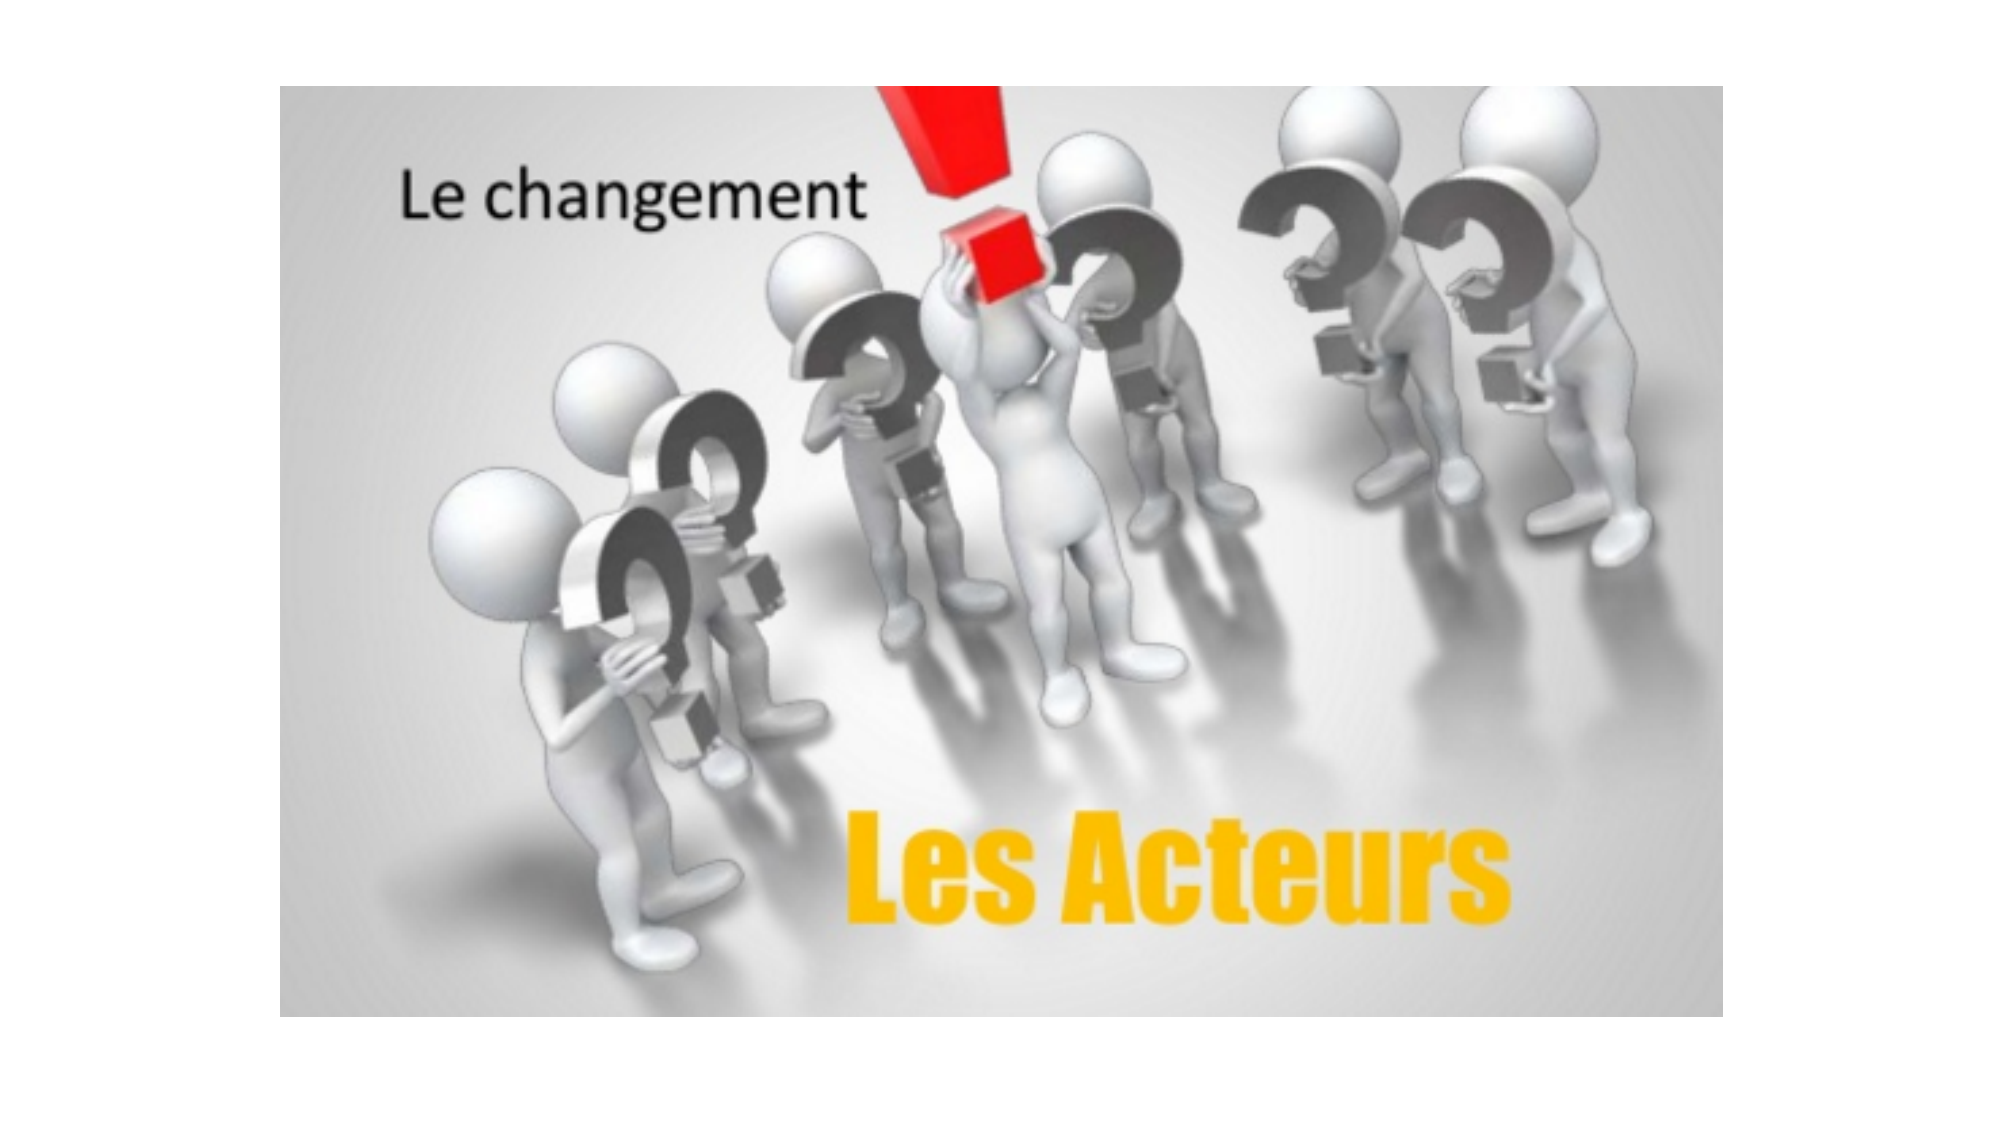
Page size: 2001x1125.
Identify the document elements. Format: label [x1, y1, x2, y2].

picture [280, 86, 1723, 1017]
